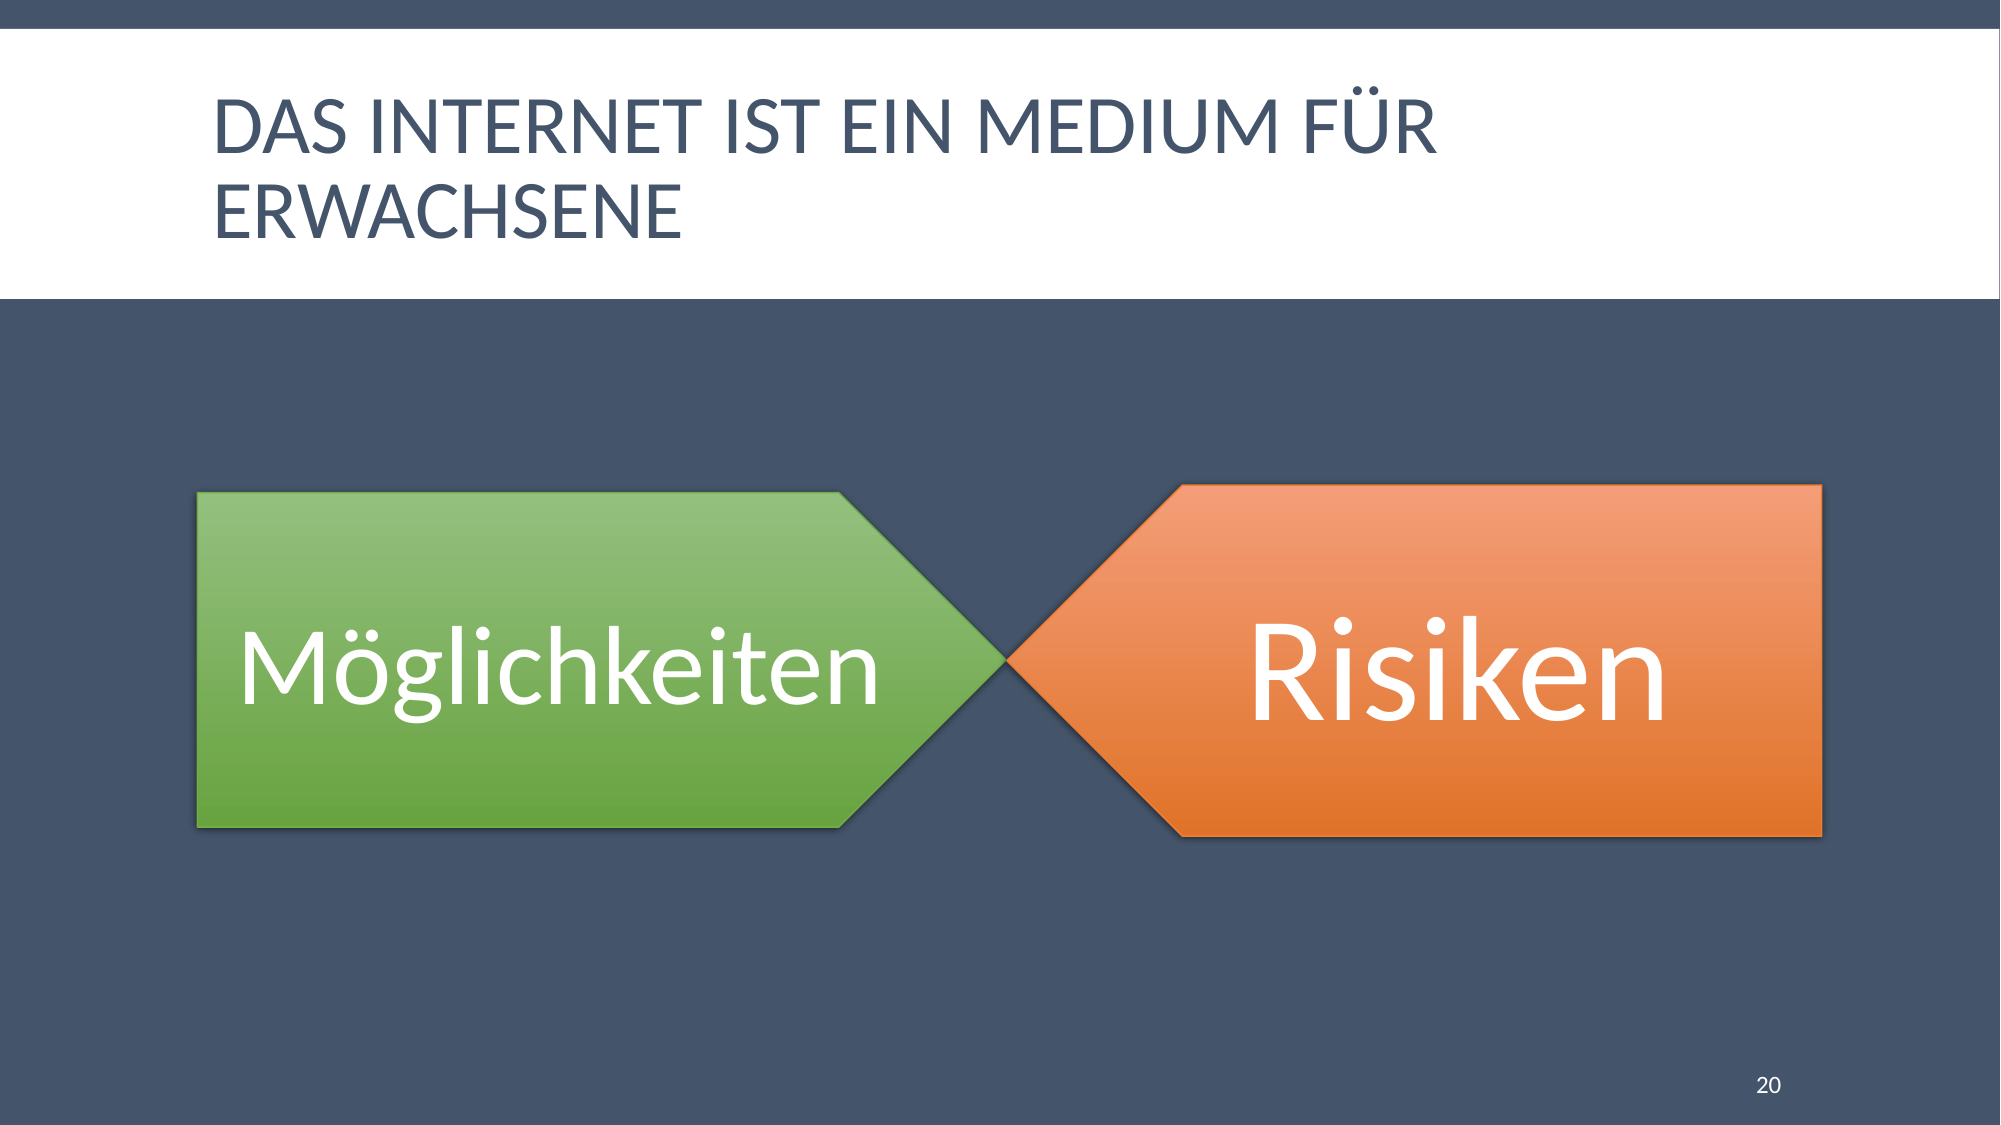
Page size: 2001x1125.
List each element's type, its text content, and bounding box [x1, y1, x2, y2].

text_box Möglichkeiten [196, 491, 1003, 828]
slide_number 20 [1748, 1053, 1904, 1114]
title Das Internet ist ein Medium für Erwachsene [197, 46, 1803, 295]
text_box Risiken [1006, 484, 1823, 837]
